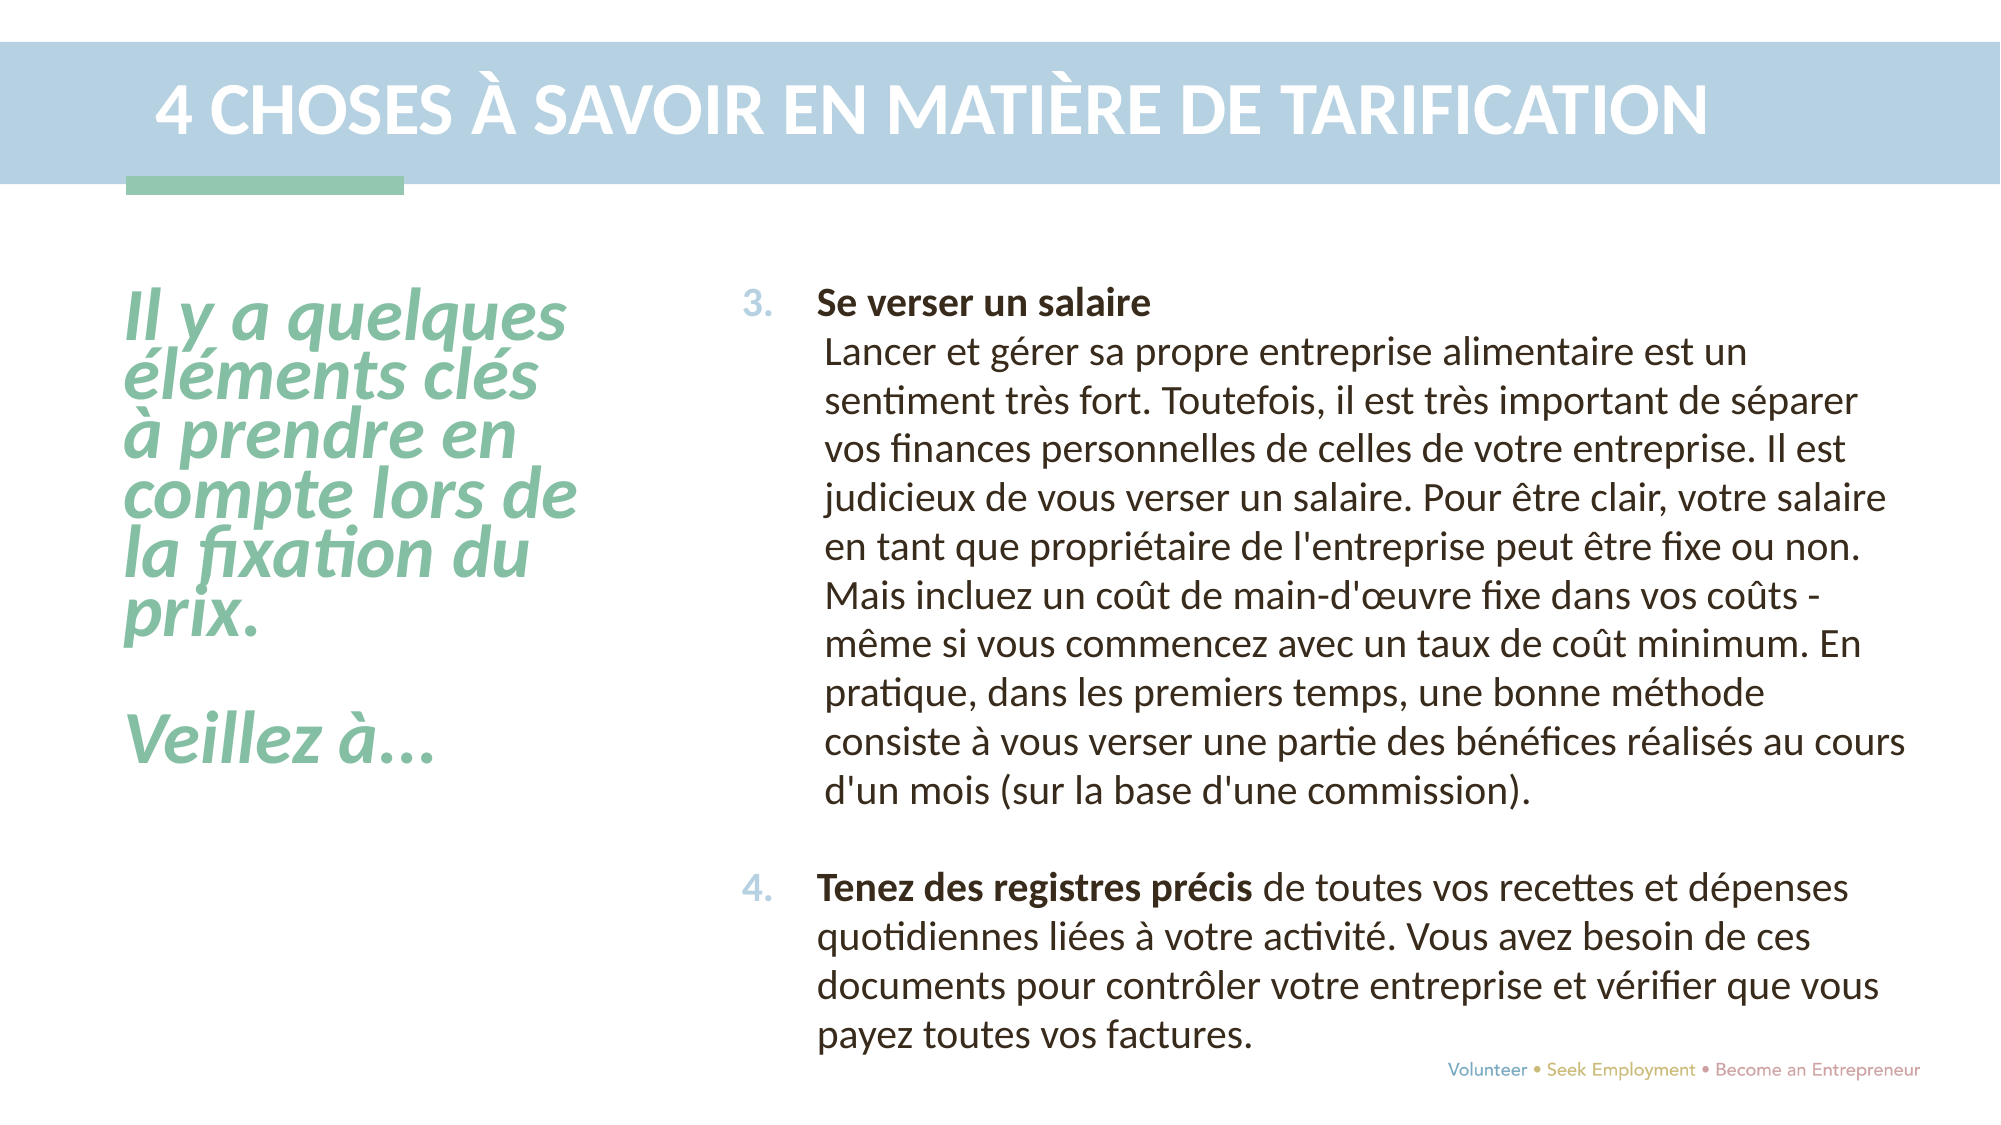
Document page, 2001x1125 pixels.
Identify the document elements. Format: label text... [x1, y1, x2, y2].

list 4 CHOSES À SAVOIR EN MATIÈRE DE TARIFICATION [123, 51, 1913, 170]
picture [1418, 1046, 1971, 1103]
text_box Il y a quelques éléments clés à prendre en compte lors de la fixation du prix. Veillez à... [108, 288, 603, 552]
text_box Se verser un salaire Lancer et gérer sa propre entreprise alimentaire est un sentiment très fort. Toutefois, il est très important de séparer vos finances personnelles de celles de votre entreprise. Il est judicieux de vous verser un salaire. Pour être clair, votre salaire en tant que propriétaire de l'entreprise peut être fixe ou non. Mais incluez un coût de main-d'œuvre fixe dans vos coûts - même si vous commencez avec un taux de coût minimum. En pratique, dans les premiers temps, une bonne méthode consiste à vous verser une partie des bénéfices réalisés au cours d'un mois (sur la base d'une commission). Tenez des registres précis de toutes vos recettes et dépenses quotidiennes liées à votre activité. Vous avez besoin de ces documents pour contrôler votre entreprise et vérifier que vous payez toutes vos factures. [726, 268, 1927, 894]
